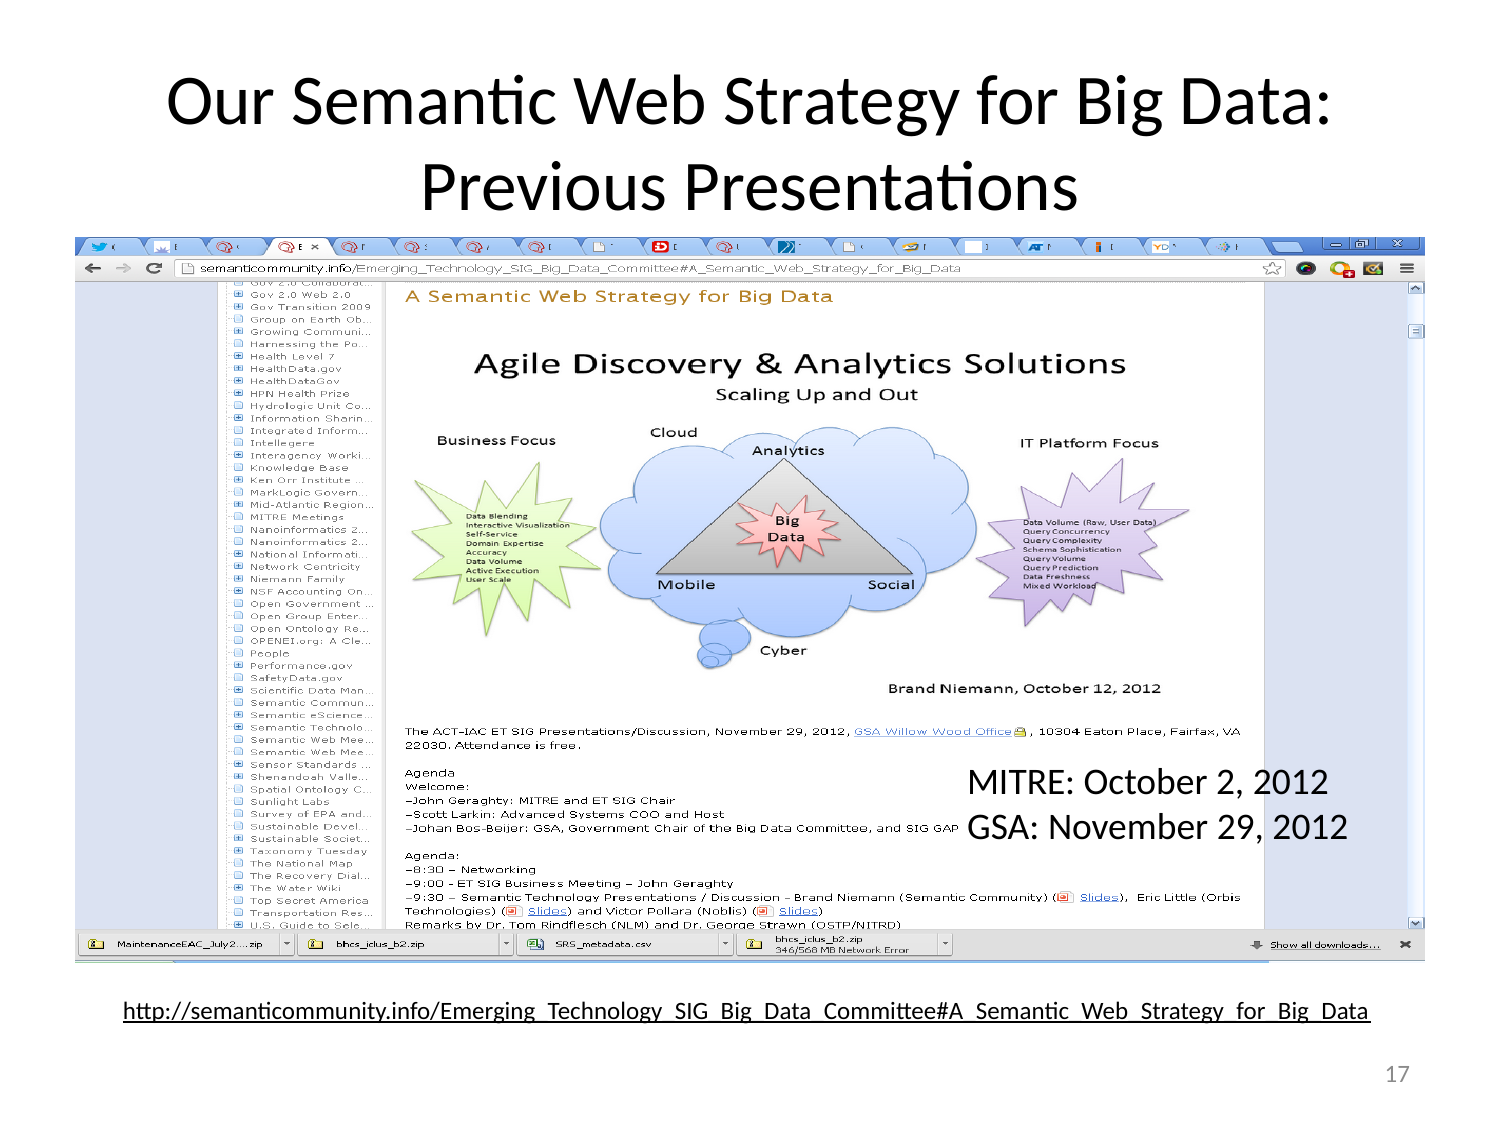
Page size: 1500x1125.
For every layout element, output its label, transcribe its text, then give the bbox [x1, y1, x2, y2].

text_box http://semanticommunity.info/Emerging_Technology_SIG_Big_Data_Committee#A_Semantic_Web_Strategy_for_Big_Data [108, 987, 1392, 1033]
title Our Semantic Web Strategy for Big Data: Previous Presentations [75, 45, 1425, 233]
slide_number 17 [1074, 1042, 1425, 1103]
picture [74, 237, 1426, 963]
